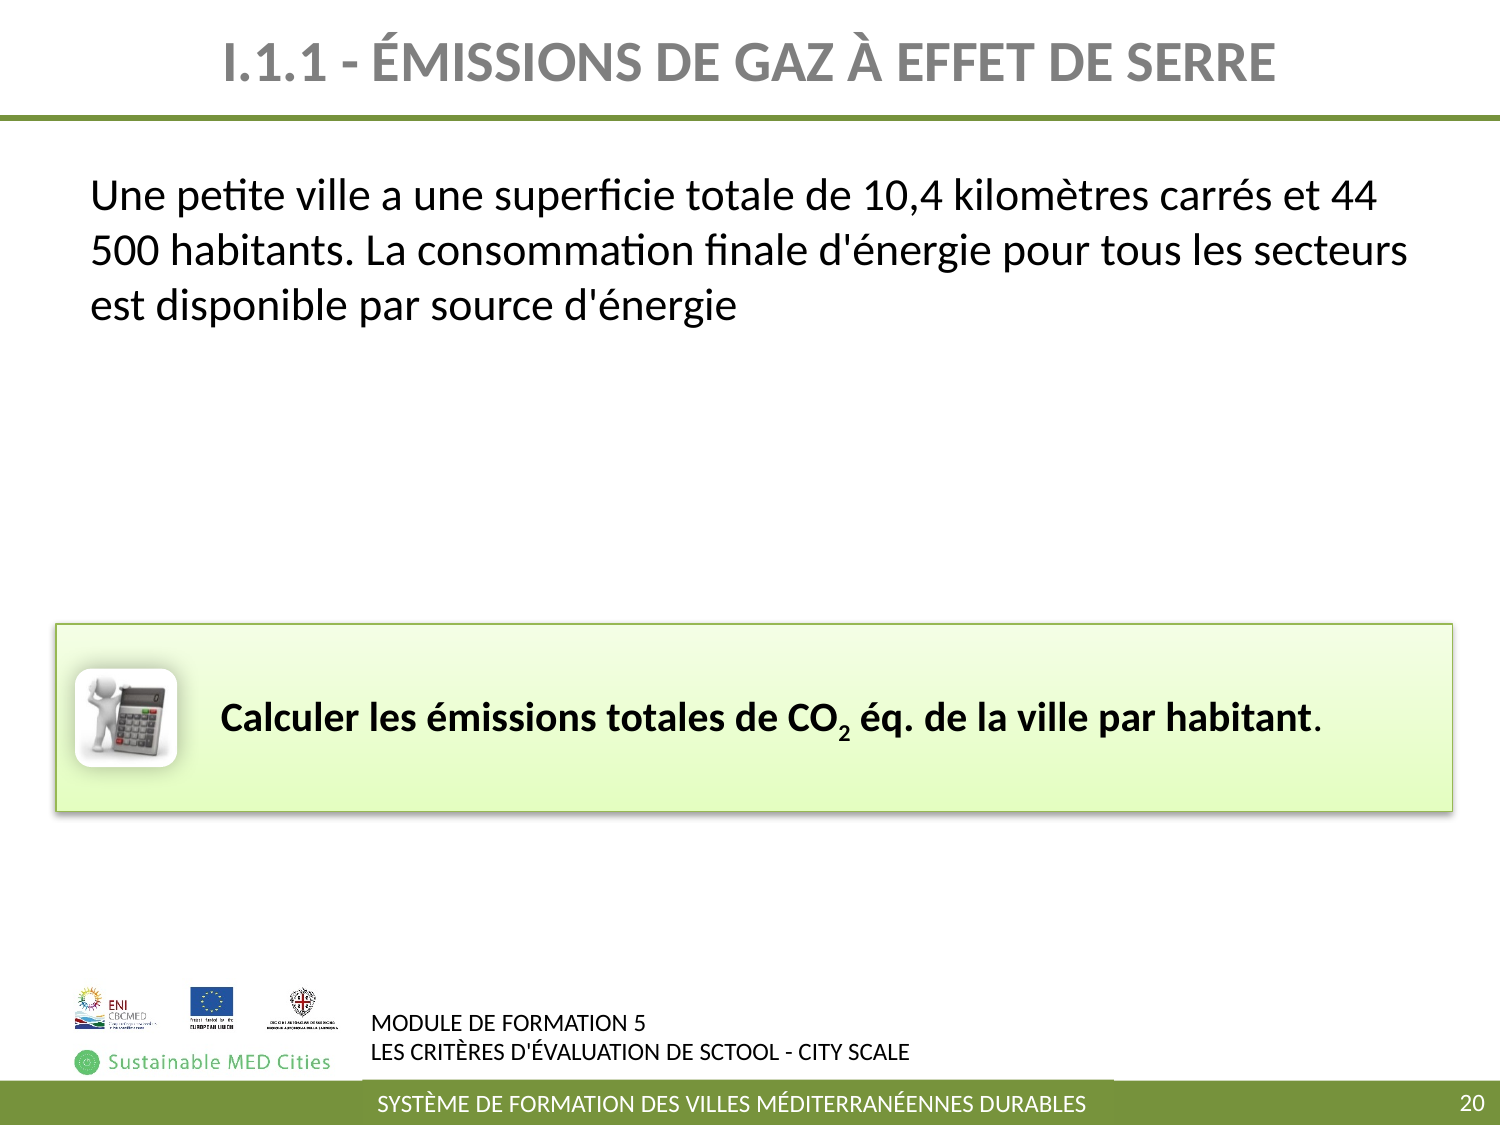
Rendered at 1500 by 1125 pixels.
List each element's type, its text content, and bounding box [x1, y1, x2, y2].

text_box SYSTÈME DE FORMATION DES VILLES MÉDITERRANÉENNES DURABLES [362, 1079, 1114, 1125]
slide_number ‹#› [1149, 1078, 1500, 1125]
title I.1.1 - ÉMISSIONS DE GAZ À EFFET DE SERRE [0, 0, 1500, 117]
text_box Une petite ville a une superficie totale de 10,4 kilomètres carrés et 44 500 habitants. La consommation finale d'énergie pour tous les secteurs est disponible par source d'énergie [74, 157, 1426, 531]
picture [62, 978, 356, 1080]
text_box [55, 623, 1453, 812]
